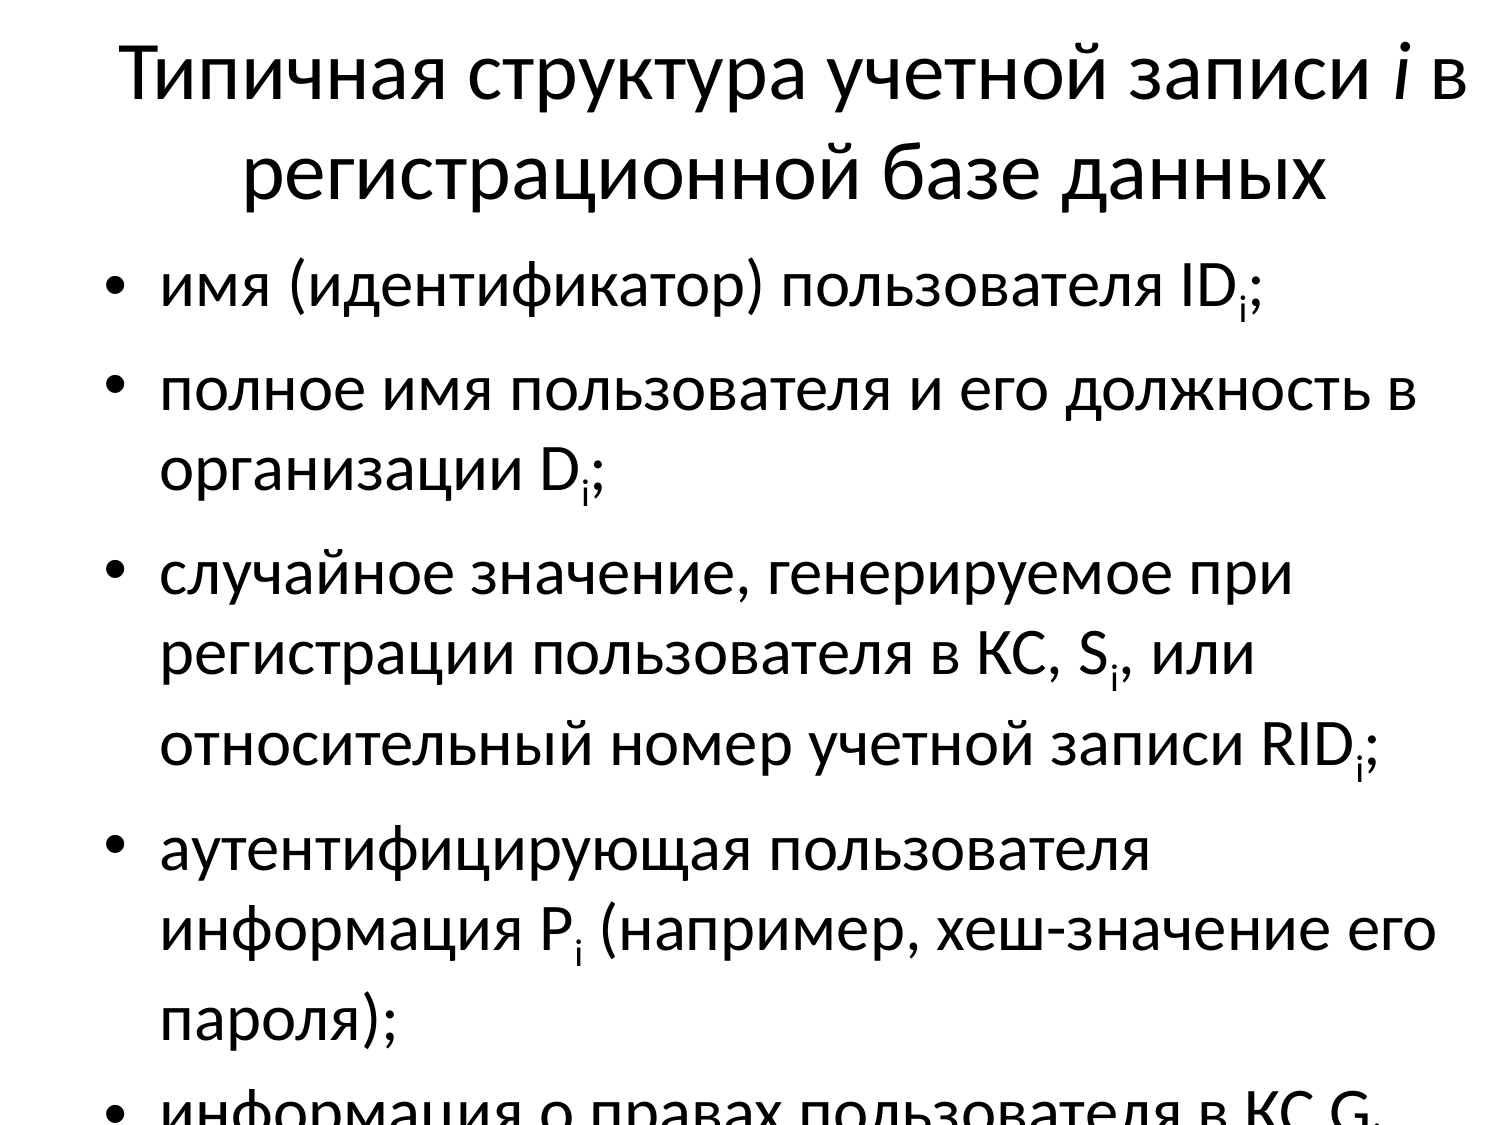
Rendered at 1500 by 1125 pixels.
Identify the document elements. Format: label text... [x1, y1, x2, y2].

list имя (идентификатор) пользователя IDi; полное имя пользователя и его должность в организации Di; случайное значение, генерируемое при регистрации пользователя в КС, Si, или относительный номер учетной записи RIDi; аутентифицирующая пользователя информация Pi (например, хеш-значение его пароля); информация о правах пользователя в КС Gi. [88, 231, 1500, 1125]
title Типичная структура учетной записи i в регистрационной базе данных [88, 0, 1500, 231]
